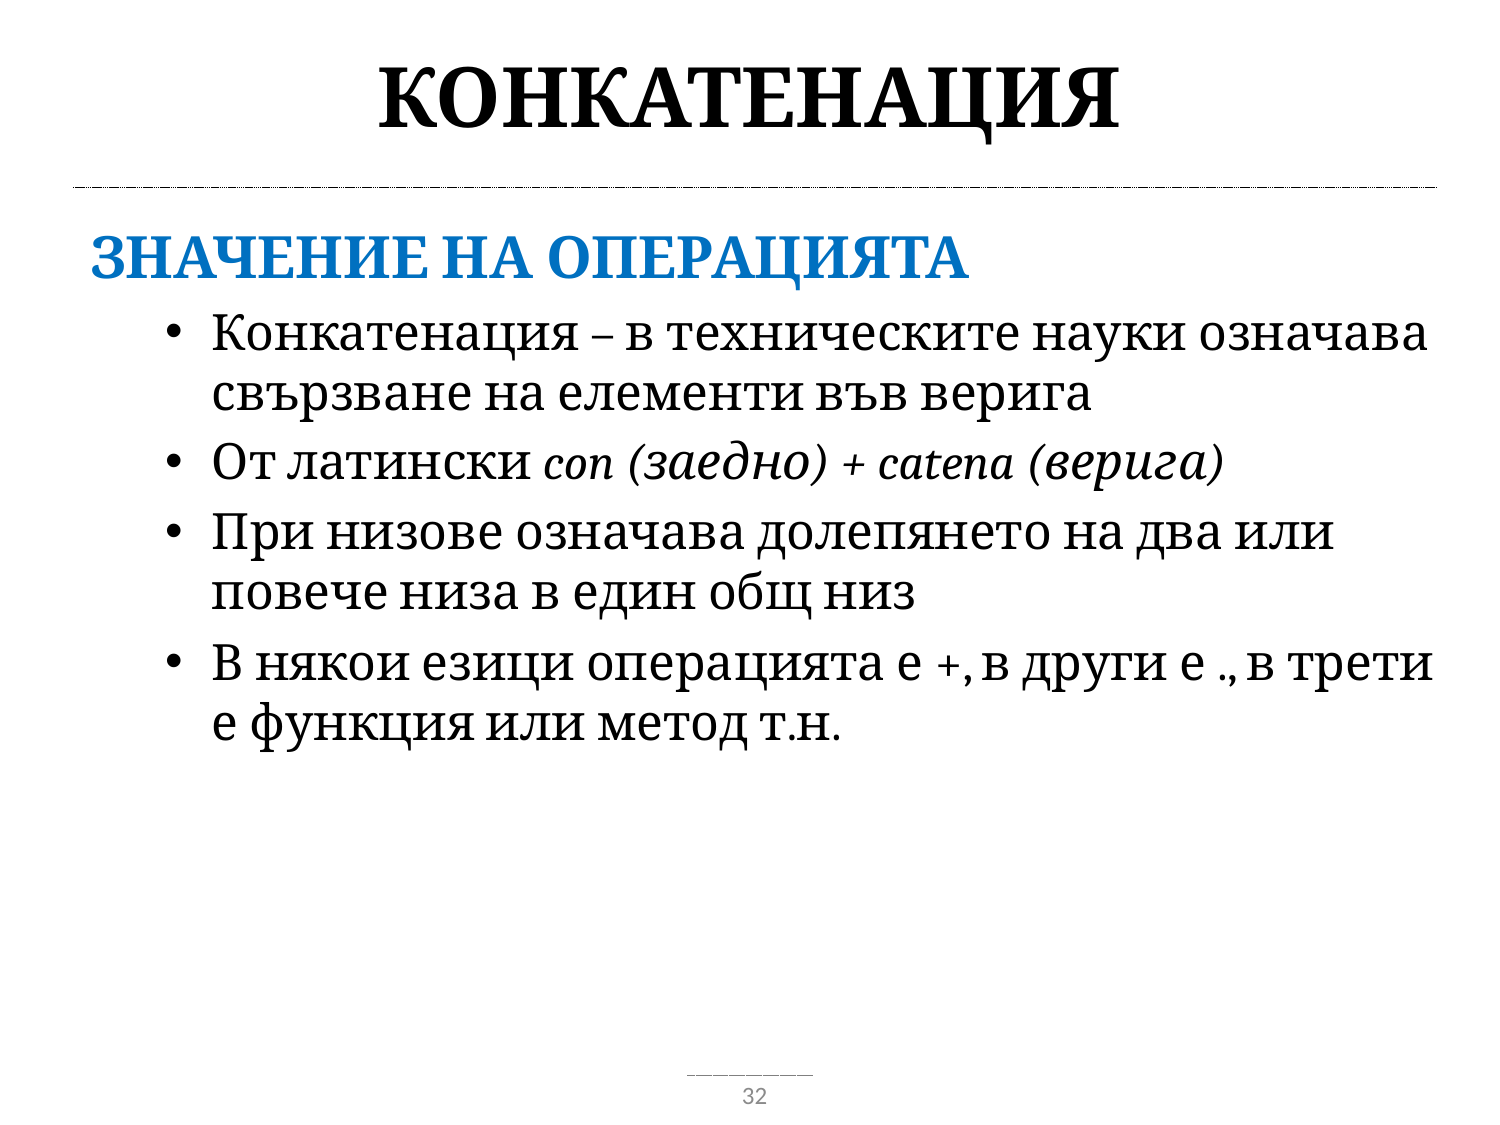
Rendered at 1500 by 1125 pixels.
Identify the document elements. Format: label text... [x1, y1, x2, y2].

list Значение на операцията Конкатенация – в техническите науки означава свързване на елементи във верига От латински con (заедно) + catena (верига) При низове означава долепянето на два или повече низа в един общ низ В някои езици операцията е +, в други е ., в трети е функция или метод т.н. [75, 212, 1450, 1063]
title Конкатенация [0, 0, 1500, 188]
slide_number 32 [579, 1065, 930, 1125]
